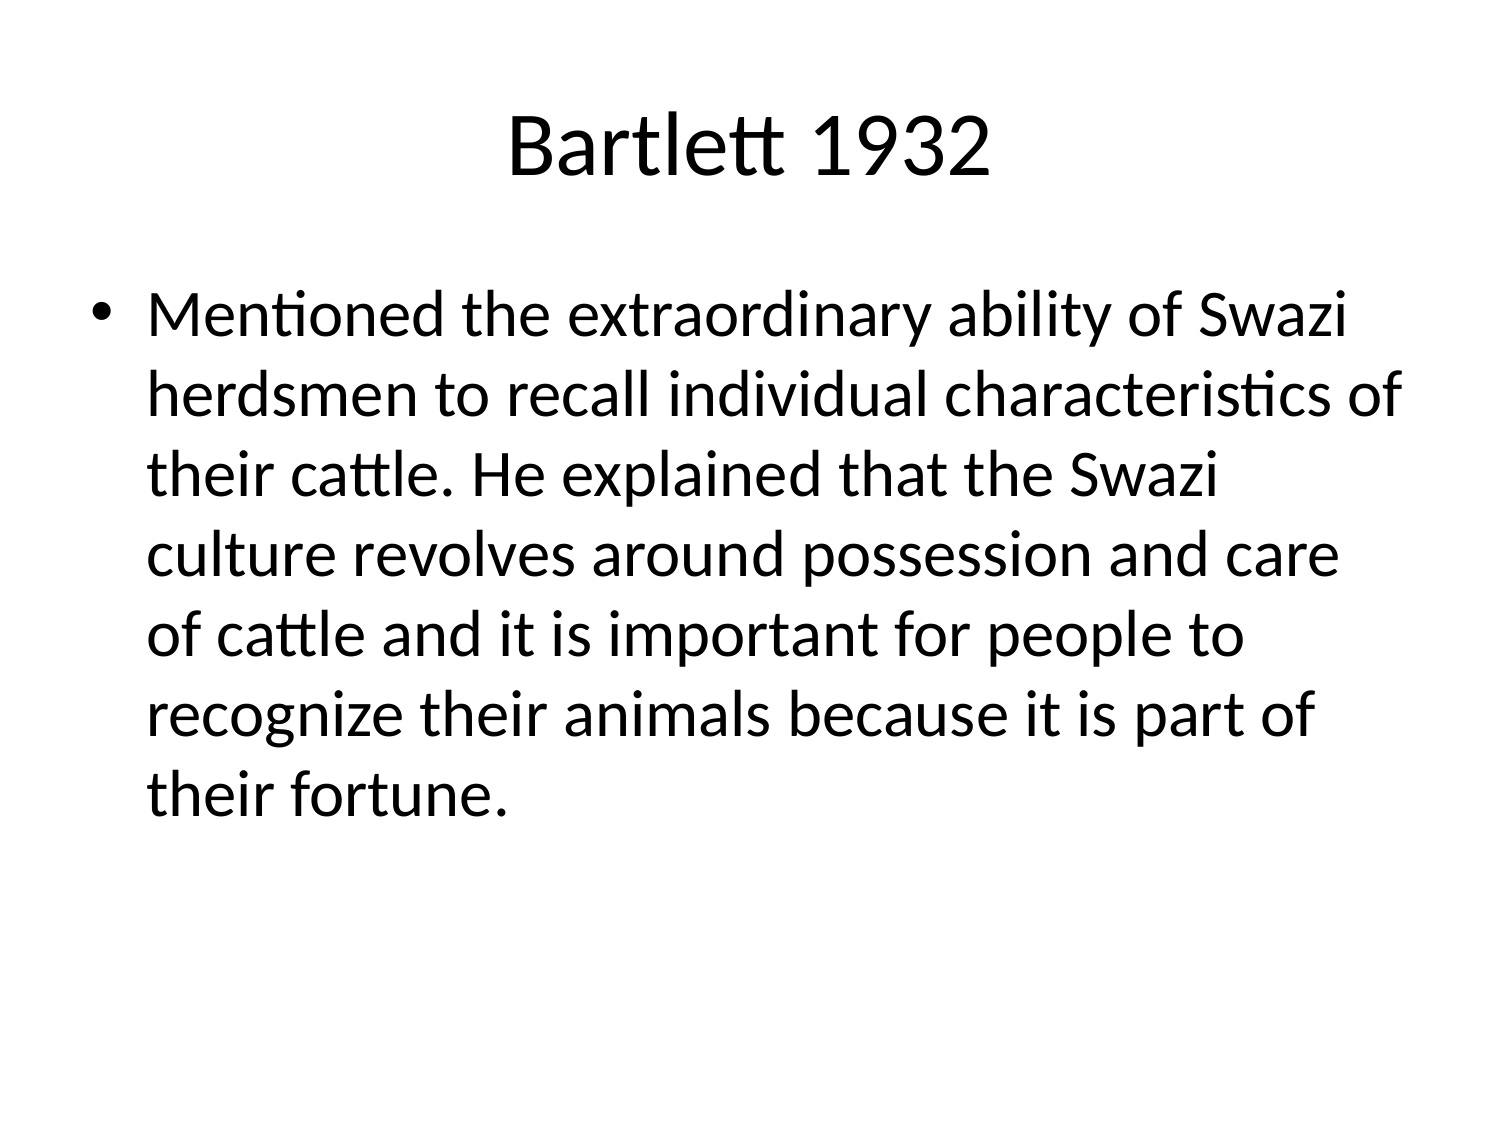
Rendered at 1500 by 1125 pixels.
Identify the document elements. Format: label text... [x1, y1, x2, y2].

title Bartlett 1932 [75, 45, 1425, 233]
list Mentioned the extraordinary ability of Swazi herdsmen to recall individual characteristics of their cattle. He explained that the Swazi culture revolves around possession and care of cattle and it is important for people to recognize their animals because it is part of their fortune. [75, 262, 1425, 1005]
